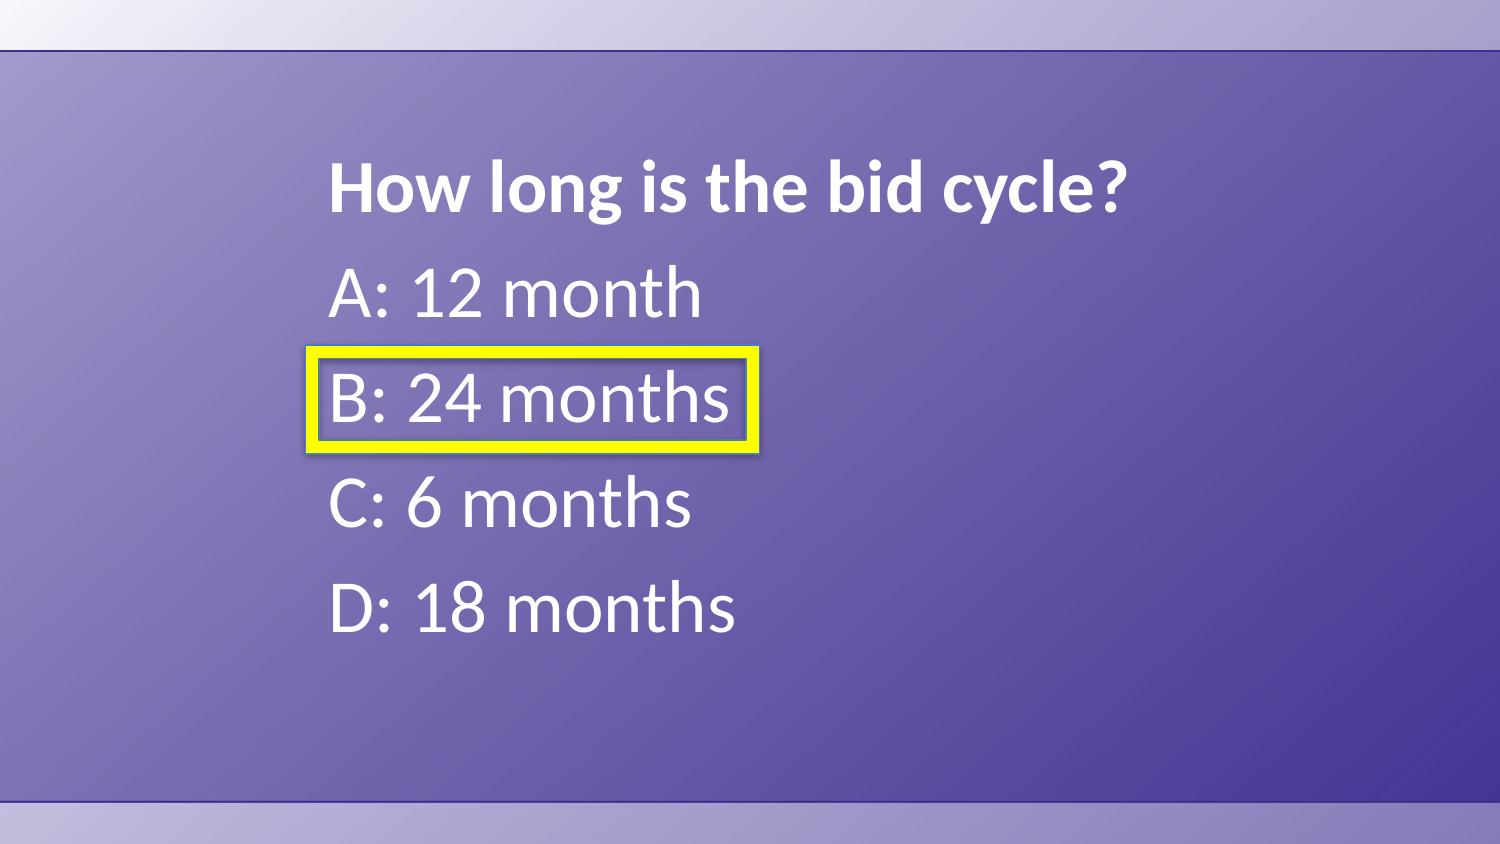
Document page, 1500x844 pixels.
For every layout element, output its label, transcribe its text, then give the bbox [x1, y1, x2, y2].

text_box [305, 344, 760, 455]
picture [0, 0, 1500, 844]
list How long is the bid cycle? A: 12 month B: 24 months C: 6 months D: 18 months [313, 130, 1169, 760]
